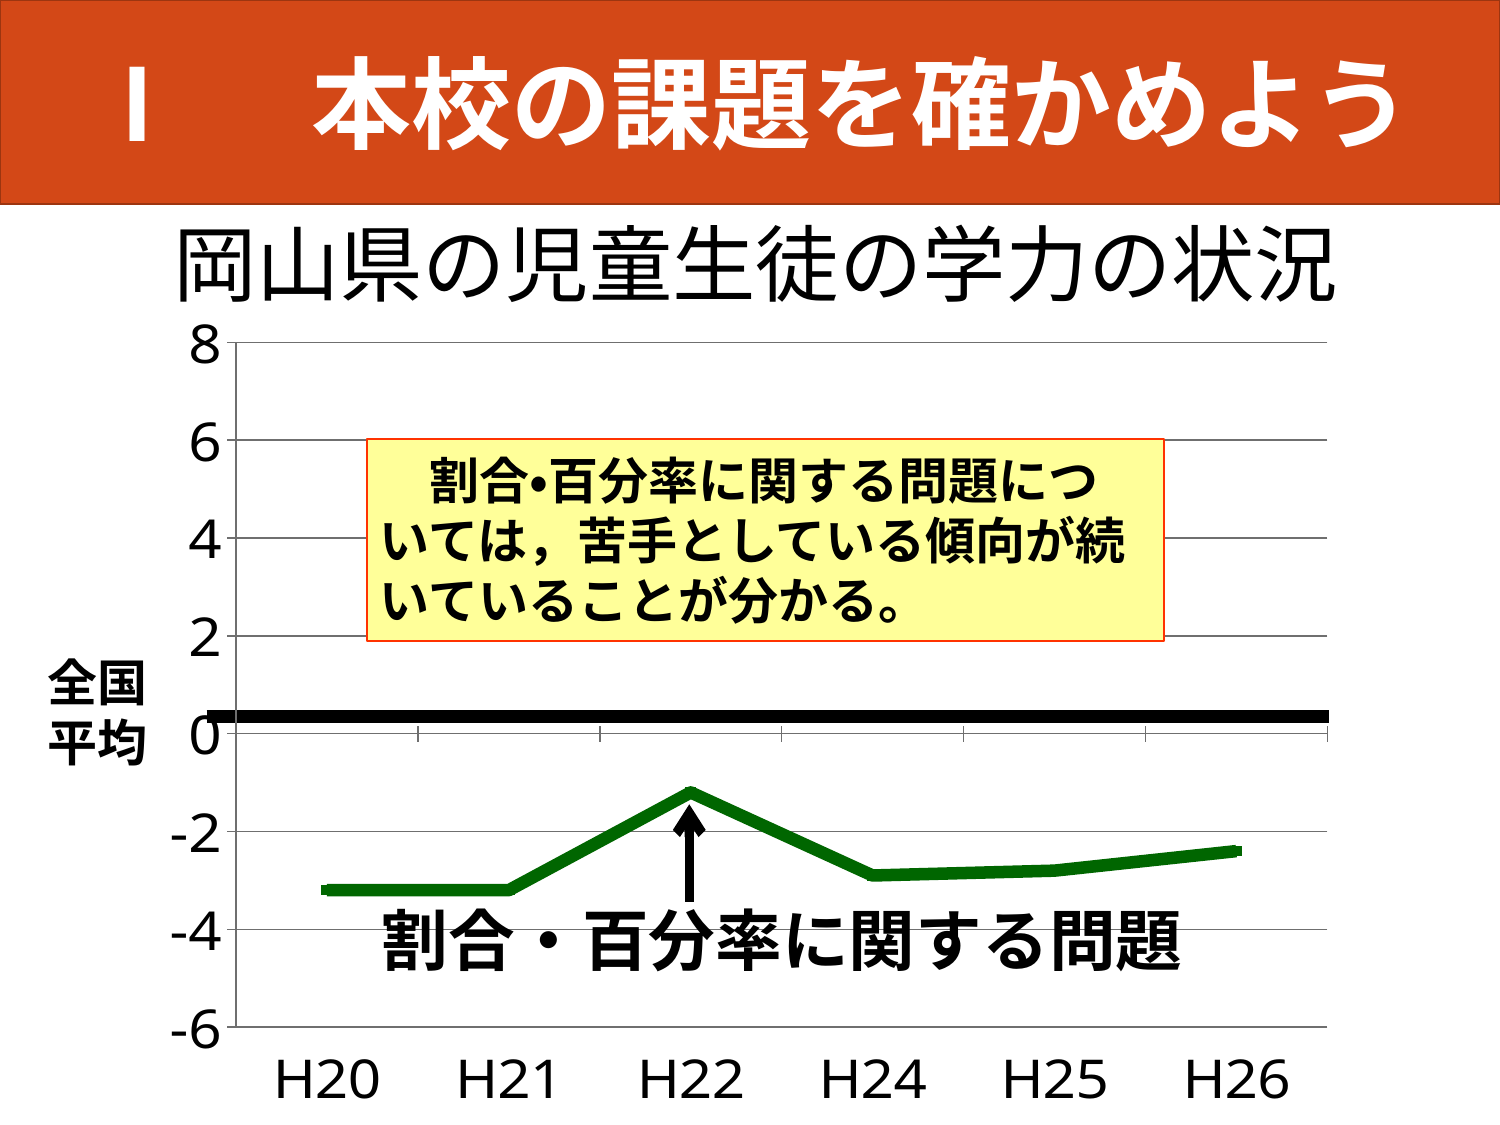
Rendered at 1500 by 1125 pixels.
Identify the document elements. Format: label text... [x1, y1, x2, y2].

text_box 全国 平均 [32, 644, 82, 779]
text_box 岡山県の児童生徒の学力の状況 [88, 205, 1424, 320]
text_box Ⅰ 本校の課題を確かめよう [0, 0, 1500, 205]
chart [88, 302, 1341, 1115]
